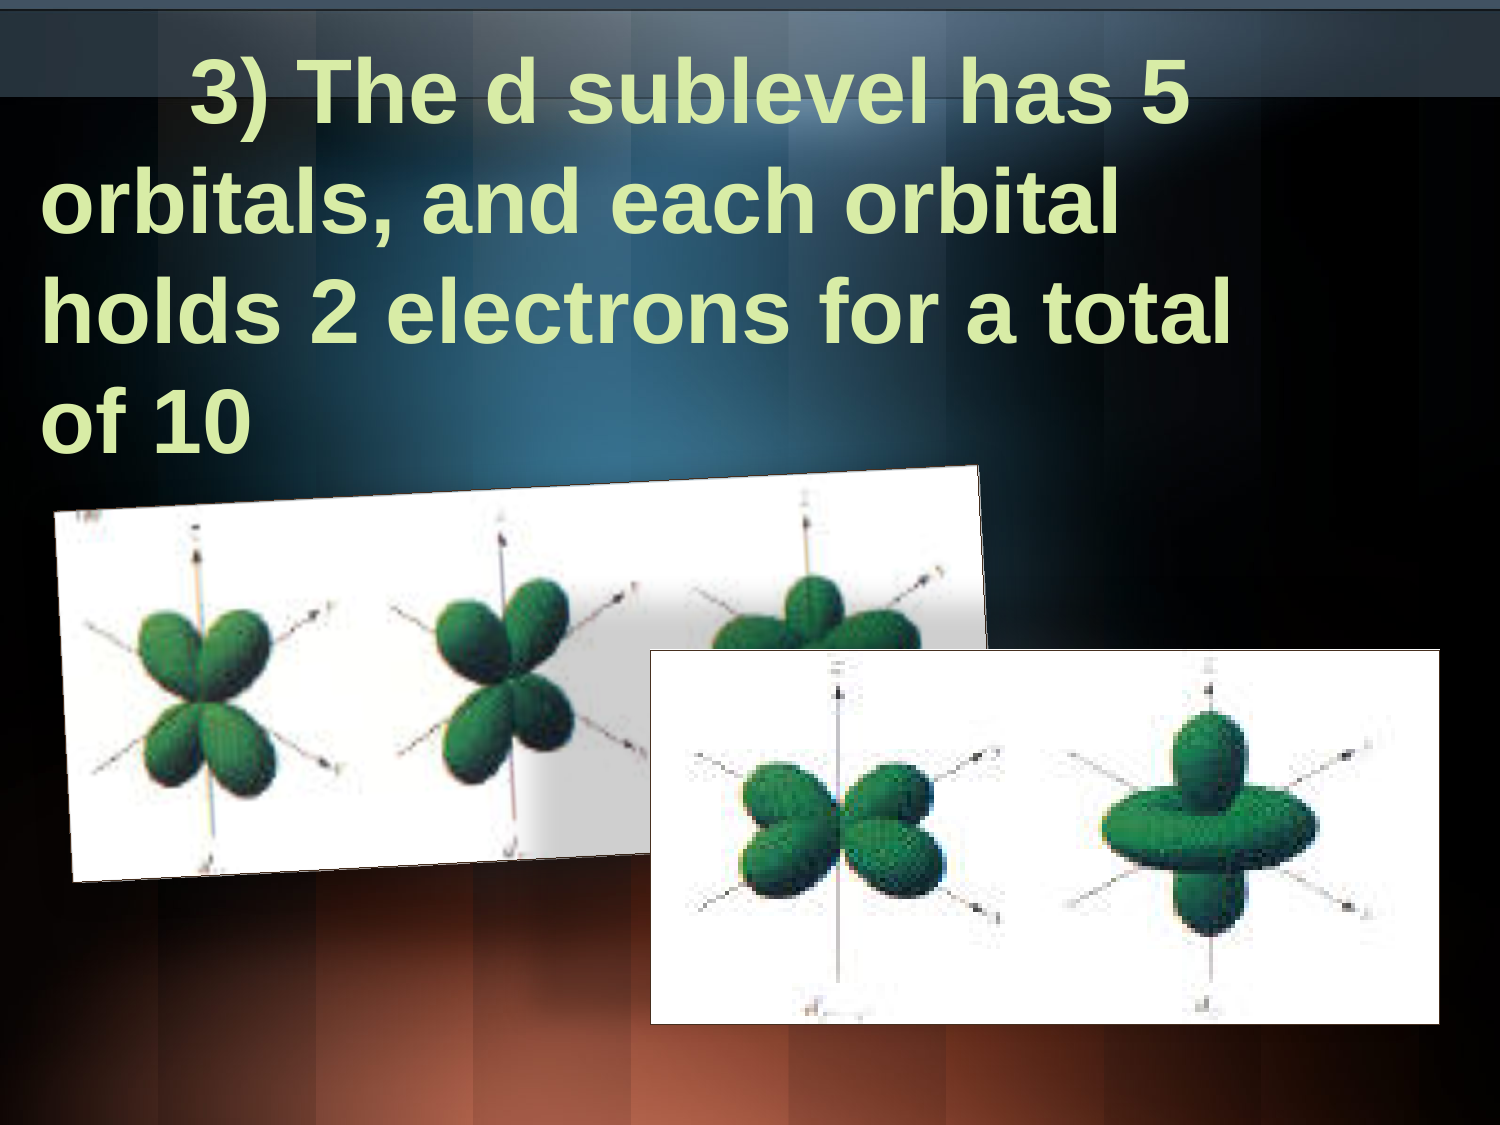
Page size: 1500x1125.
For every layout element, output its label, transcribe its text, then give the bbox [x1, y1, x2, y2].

text_box 3) The d sublevel has 5 orbitals, and each orbital holds 2 electrons for a total of 10 [24, 24, 1463, 480]
picture [0, 0, 1500, 1125]
